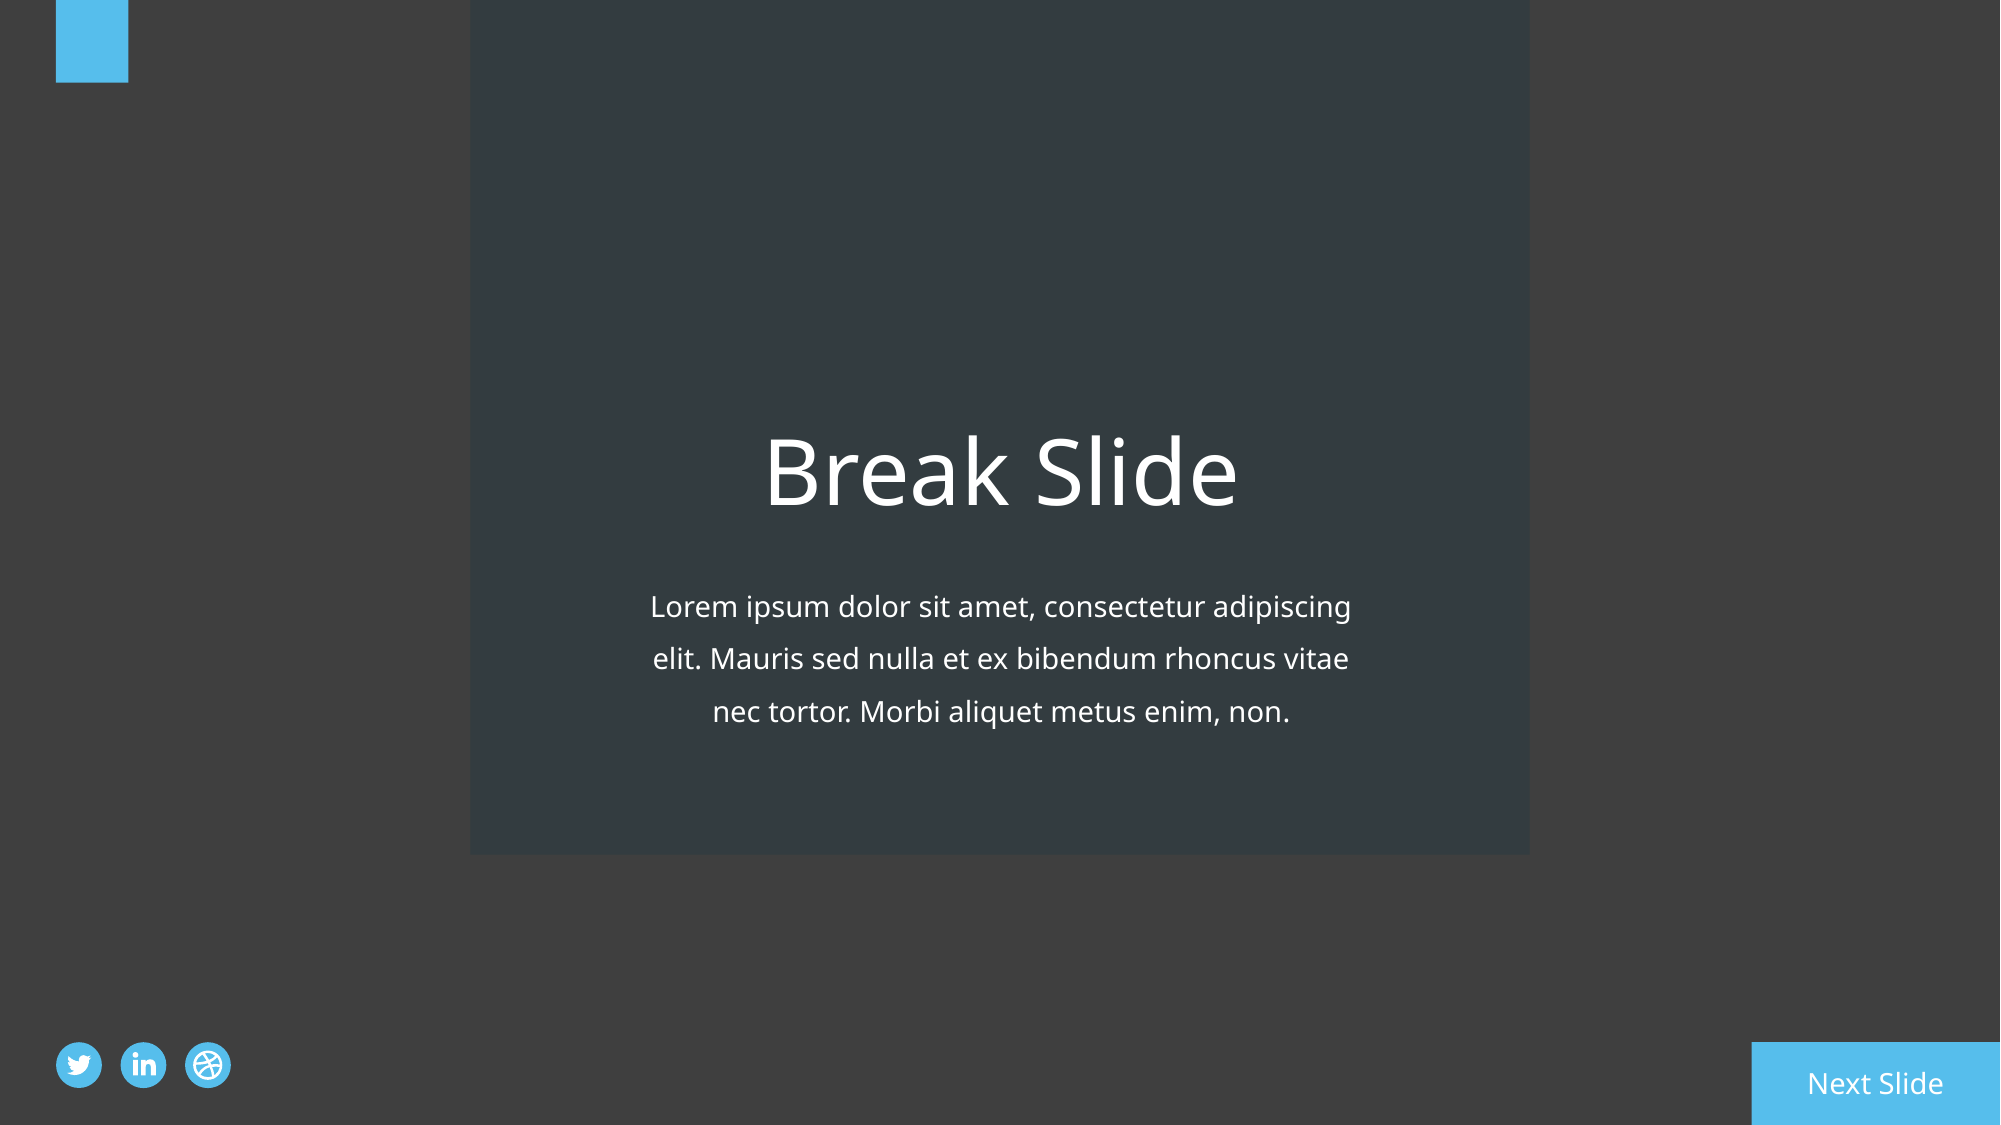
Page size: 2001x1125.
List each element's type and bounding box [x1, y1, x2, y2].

text_box [185, 1042, 231, 1089]
text_box [56, 1042, 102, 1088]
picture [0, 0, 2000, 1125]
text_box [120, 1042, 167, 1089]
